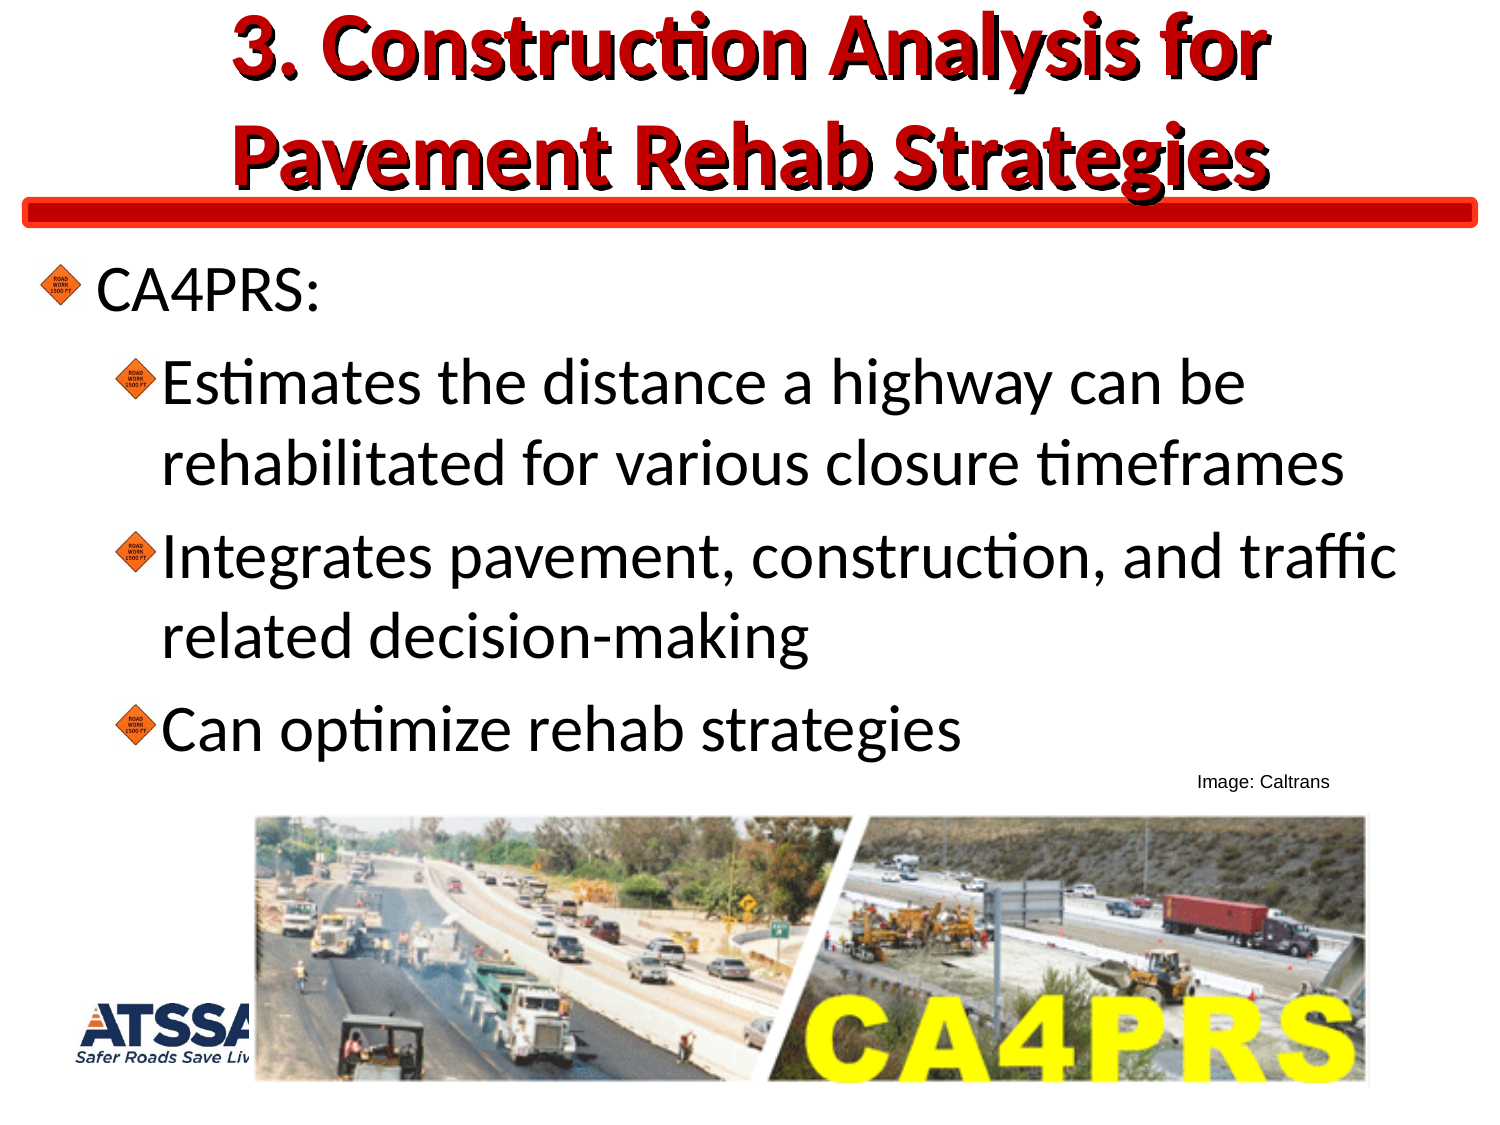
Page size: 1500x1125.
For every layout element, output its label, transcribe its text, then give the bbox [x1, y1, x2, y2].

picture [114, 530, 157, 573]
picture [114, 703, 157, 746]
text_box Image: Caltrans [1182, 762, 1370, 800]
list CA4PRS: Estimates the distance a highway can be rehabilitated for various closure timeframes Integrates pavement, construction, and traffic related decision-making Can optimize rehab strategies [24, 237, 1451, 801]
picture [39, 263, 82, 306]
title 3. Construction Analysis for Pavement Rehab Strategies [0, 0, 1500, 201]
picture [75, 812, 1370, 1088]
picture [114, 357, 157, 400]
